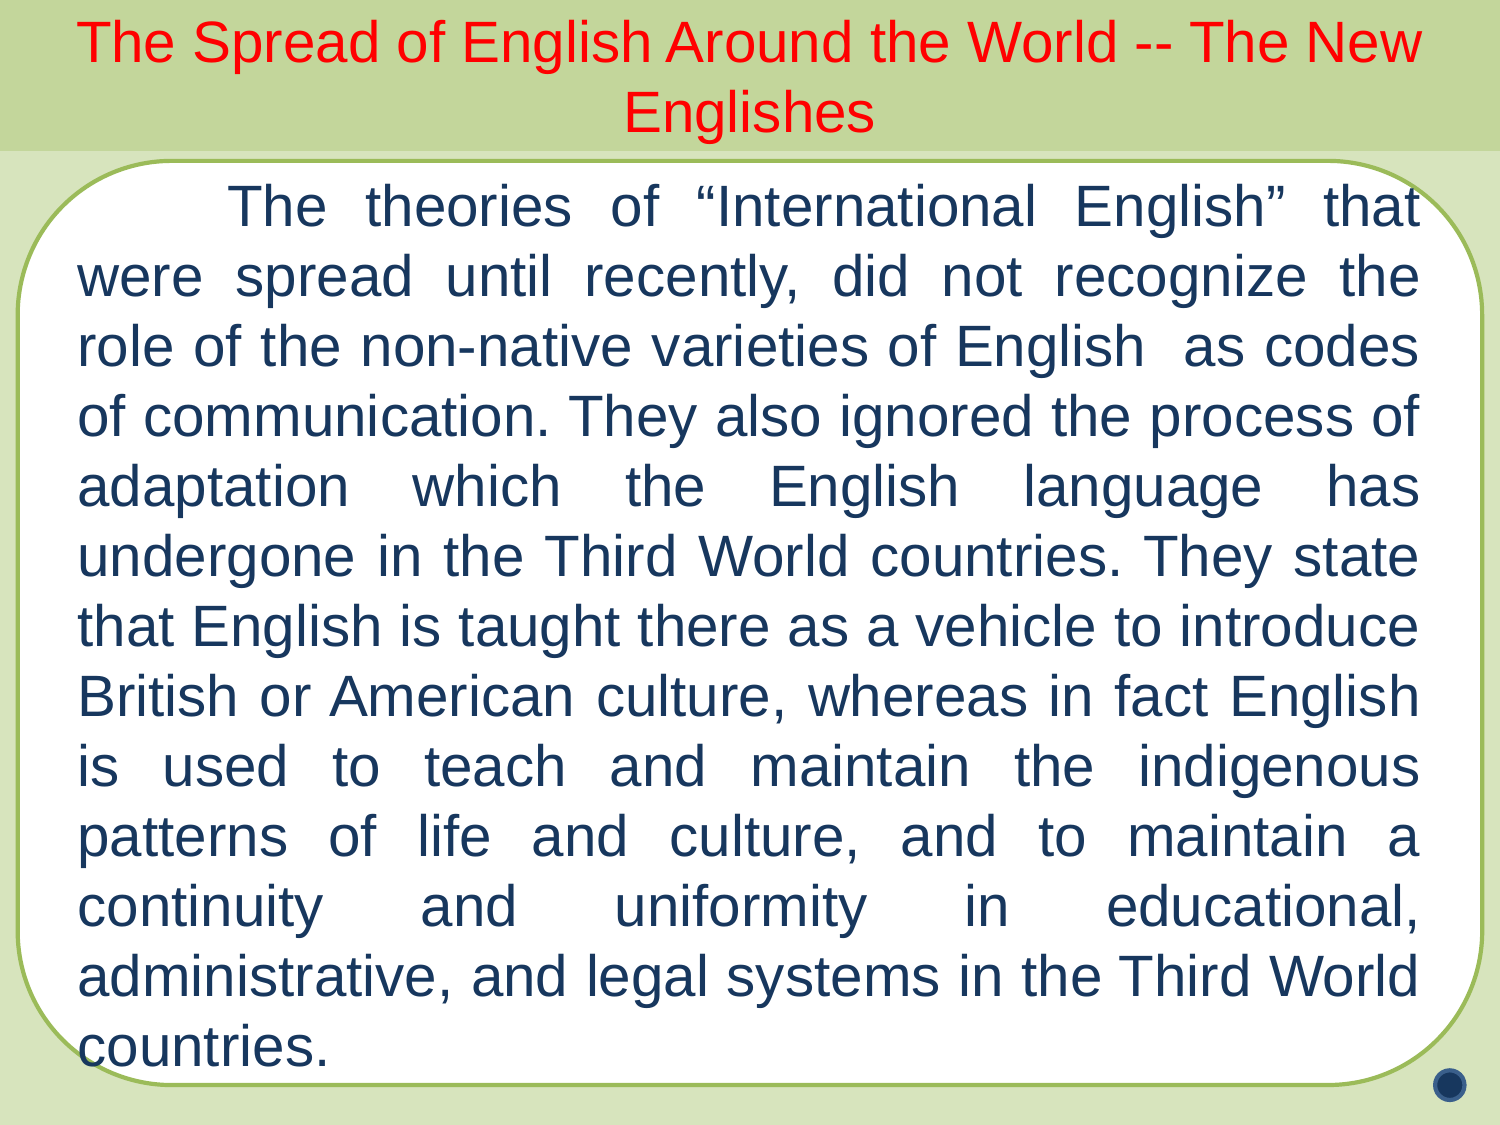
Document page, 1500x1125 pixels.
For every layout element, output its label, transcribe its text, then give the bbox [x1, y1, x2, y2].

text_box The theories of “International English” that were spread until recently, did not recognize the role of the non-native varieties of English as codes of communication. They also ignored the process of adaptation which the English language has undergone in the Third World countries. They state that English is taught there as a vehicle to introduce British or American culture, whereas in fact English is used to teach and maintain the indigenous patterns of life and culture, and to maintain a continuity and uniformity in educational, administrative, and legal systems in the Third World countries. [15, 158, 1485, 1088]
text_box The Spread of English Around the World -- The New Englishes [0, 0, 1500, 151]
text_box [1433, 1068, 1467, 1103]
